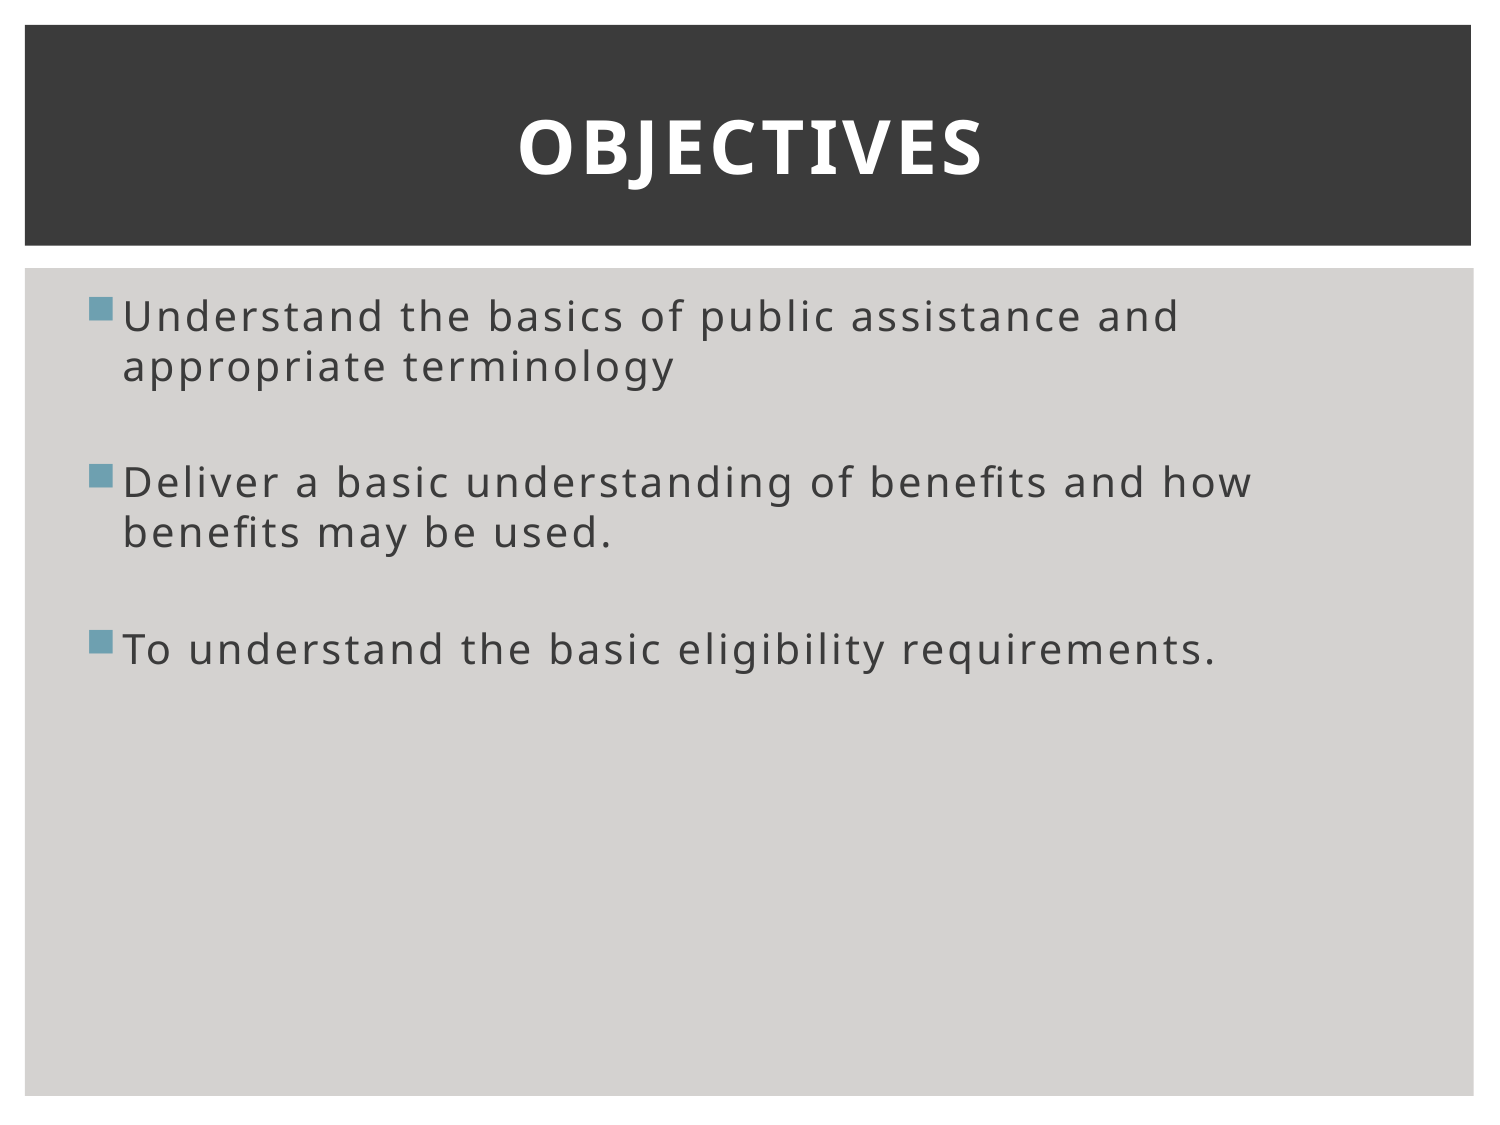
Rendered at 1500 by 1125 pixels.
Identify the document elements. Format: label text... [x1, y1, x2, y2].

title OBJEctives [62, 58, 1438, 232]
list Understand the basics of public assistance and appropriate terminology Deliver a basic understanding of benefits and how benefits may be used. To understand the basic eligibility requirements. [62, 281, 1442, 1005]
